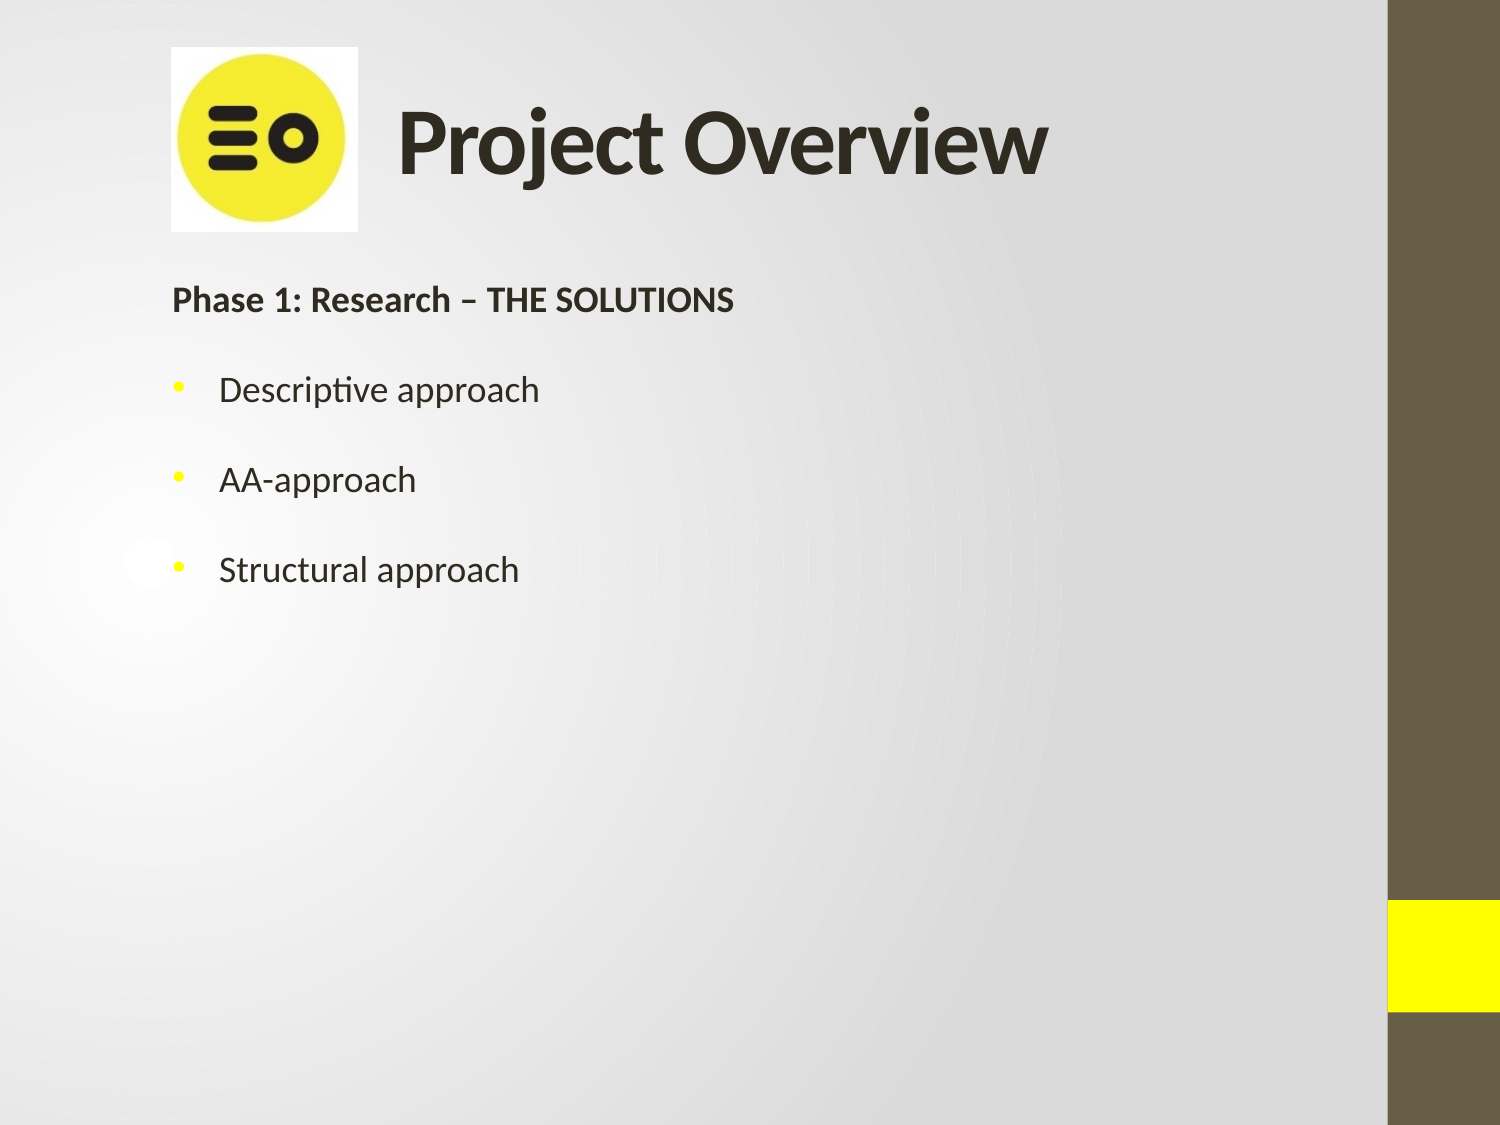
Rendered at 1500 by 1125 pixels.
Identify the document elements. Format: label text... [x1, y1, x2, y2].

text_box Phase 1: Research – THE SOLUTIONS Descriptive approach AA-approach Structural approach [157, 267, 1235, 777]
title Project Overview [382, 42, 1388, 231]
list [170, 46, 359, 233]
